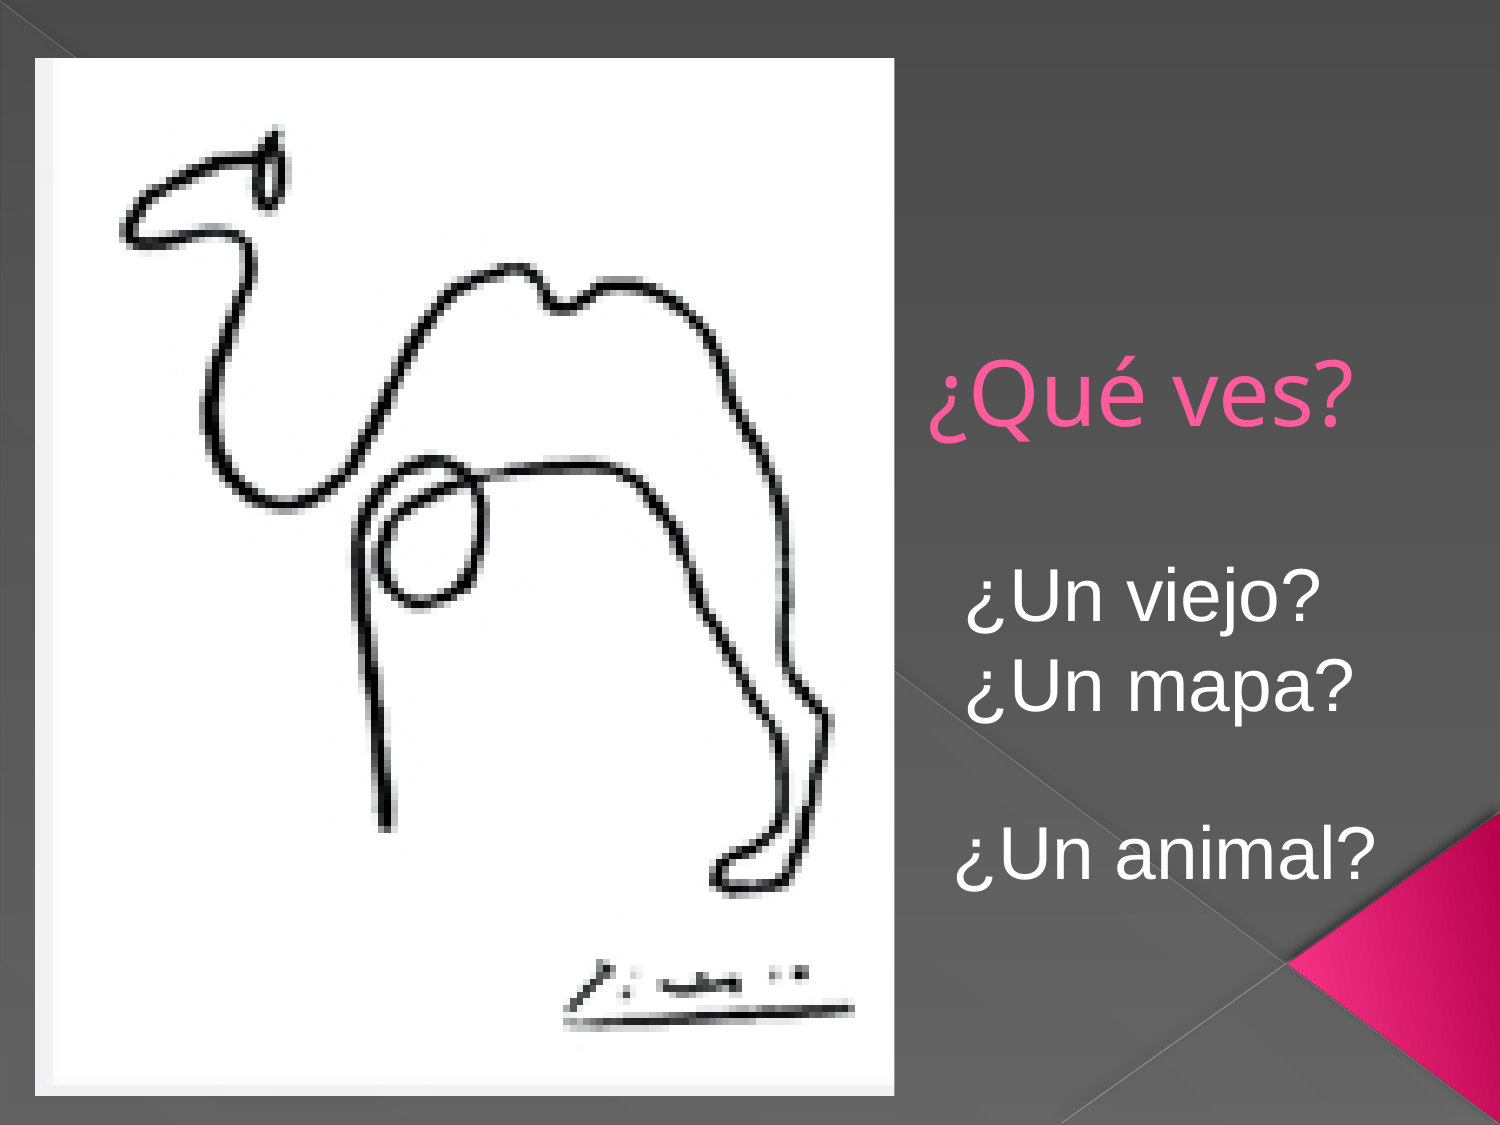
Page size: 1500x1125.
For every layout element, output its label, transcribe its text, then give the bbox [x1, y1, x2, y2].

title ¿Qué ves? [914, 210, 1500, 453]
text_box ¿Un viejo? ¿Un mapa? [949, 538, 1430, 734]
picture [34, 58, 895, 1096]
text_box ¿Un animal? [937, 796, 1418, 902]
